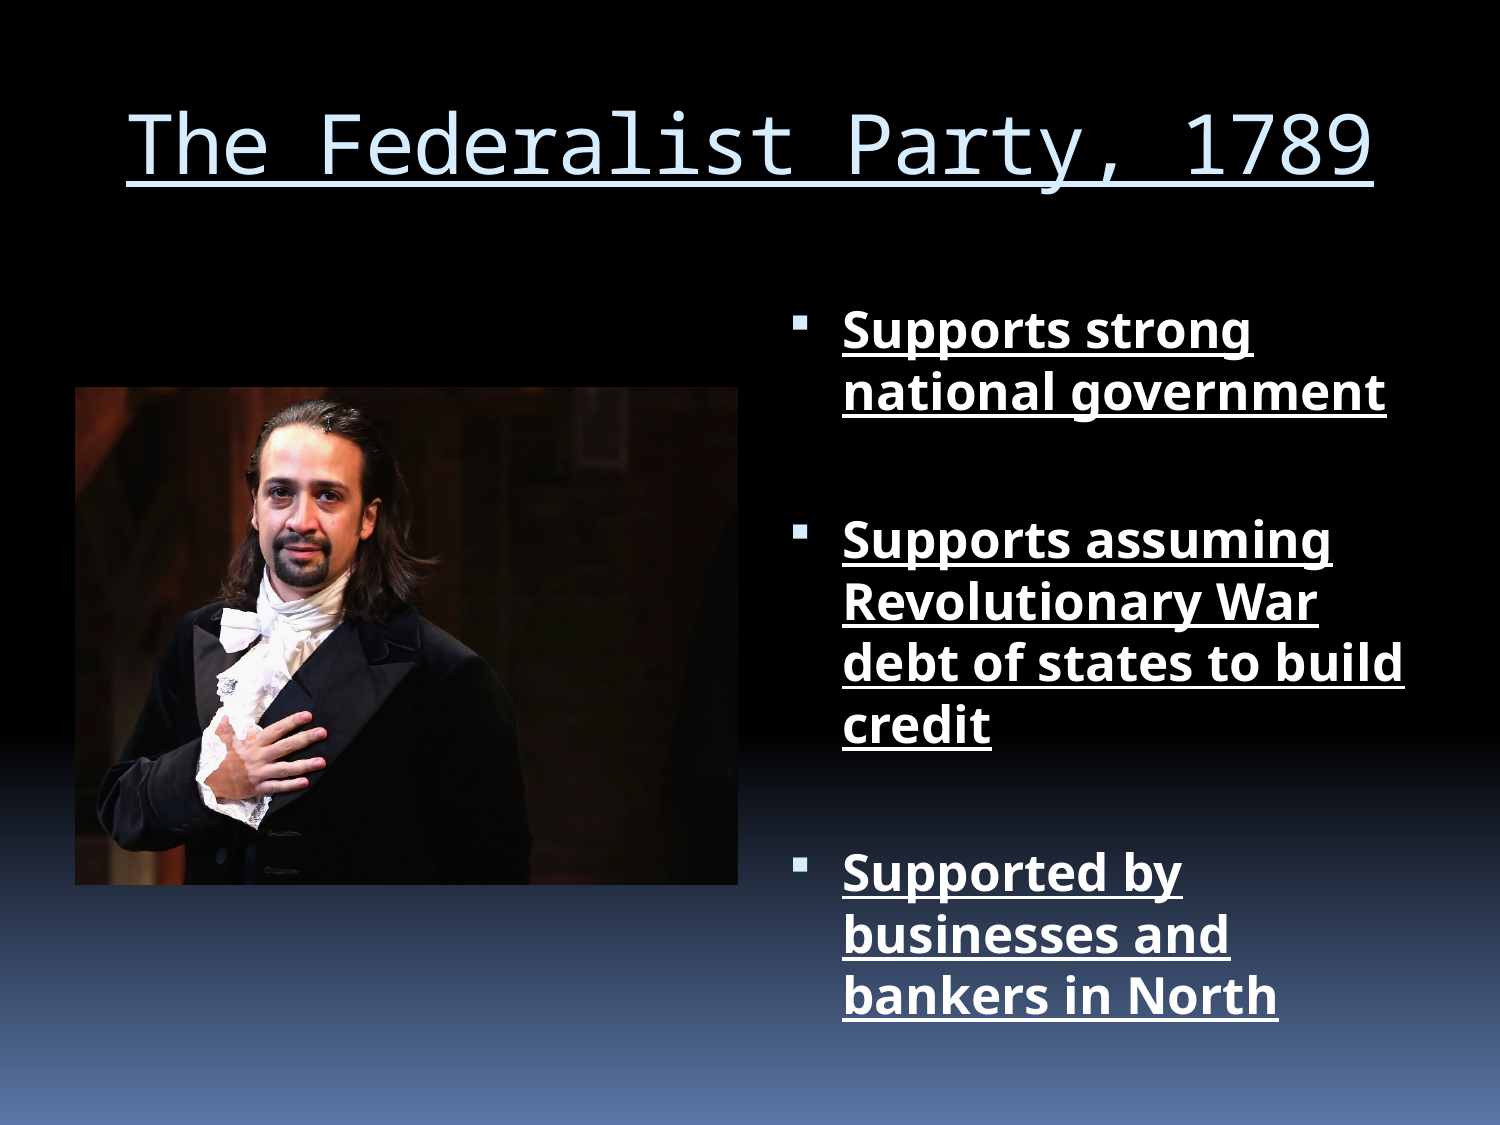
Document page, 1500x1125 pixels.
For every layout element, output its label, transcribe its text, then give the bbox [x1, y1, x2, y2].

picture [74, 386, 738, 885]
list Supports strong national government Supports assuming Revolutionary War debt of states to build credit Supported by businesses and bankers in North [763, 290, 1427, 1033]
title The Federalist Party, 1789 [75, 83, 1425, 234]
